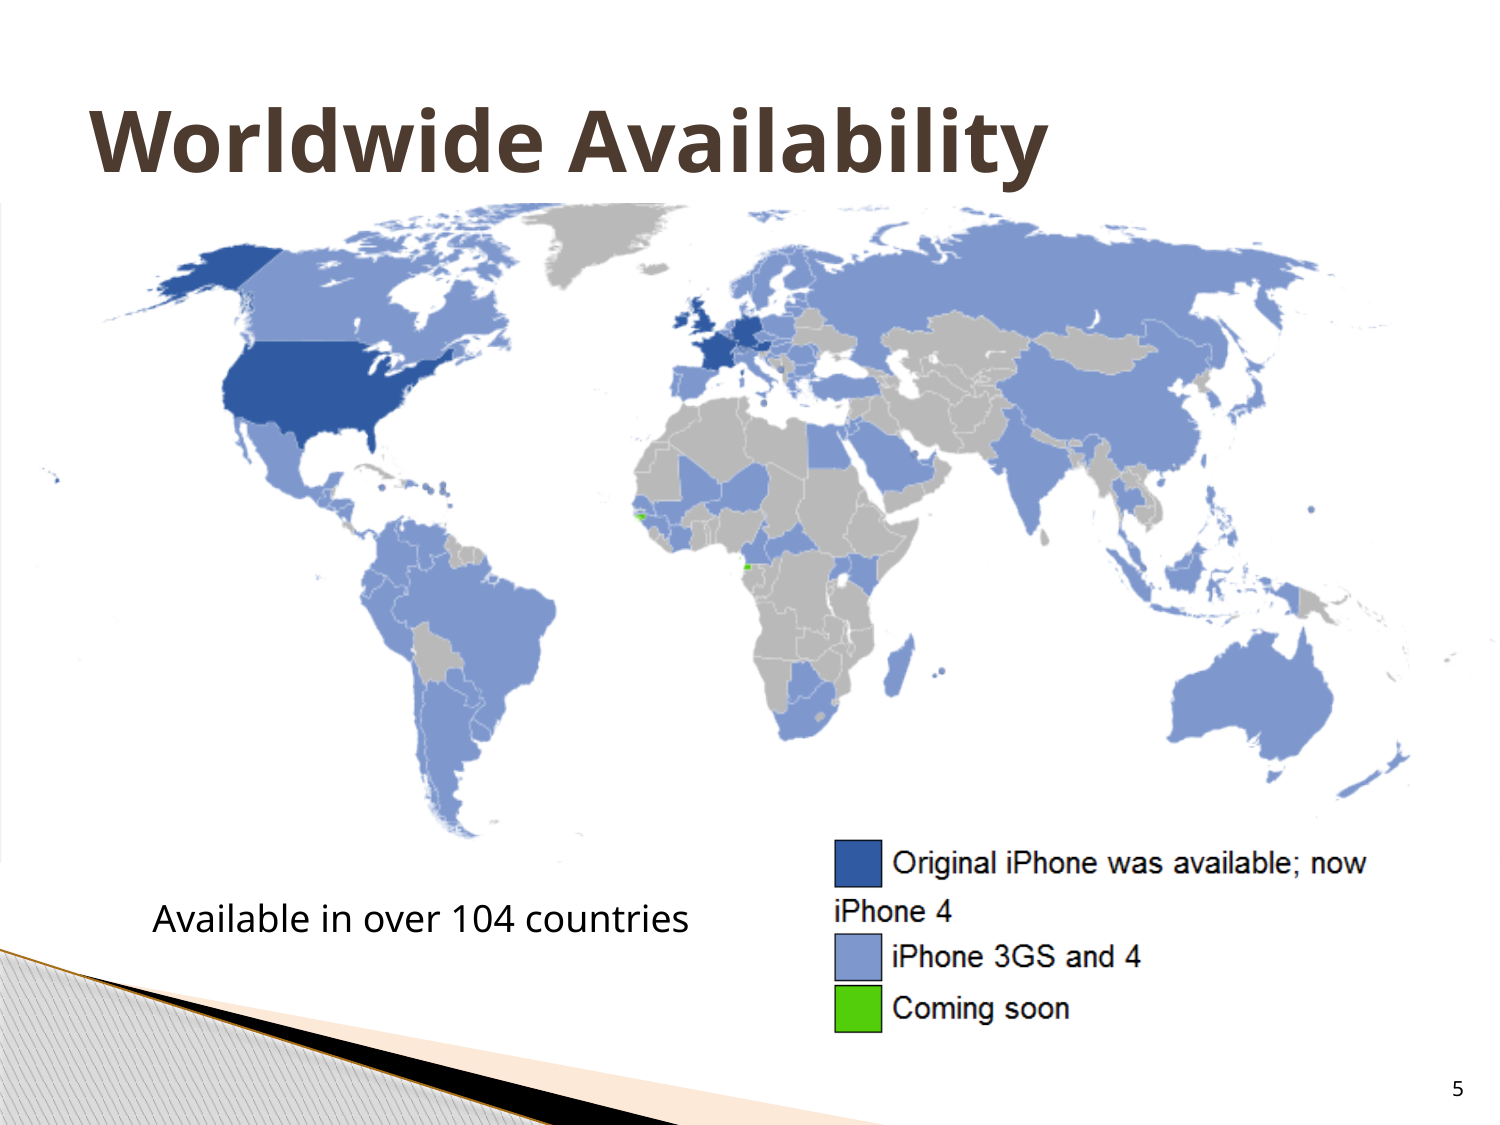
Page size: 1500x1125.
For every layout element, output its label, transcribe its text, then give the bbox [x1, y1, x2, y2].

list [0, 203, 1500, 863]
picture [824, 837, 1415, 1042]
text_box Available in over 104 countries [137, 887, 775, 948]
title Worldwide Availability [75, 45, 1425, 203]
slide_number 5 [1418, 1051, 1479, 1112]
